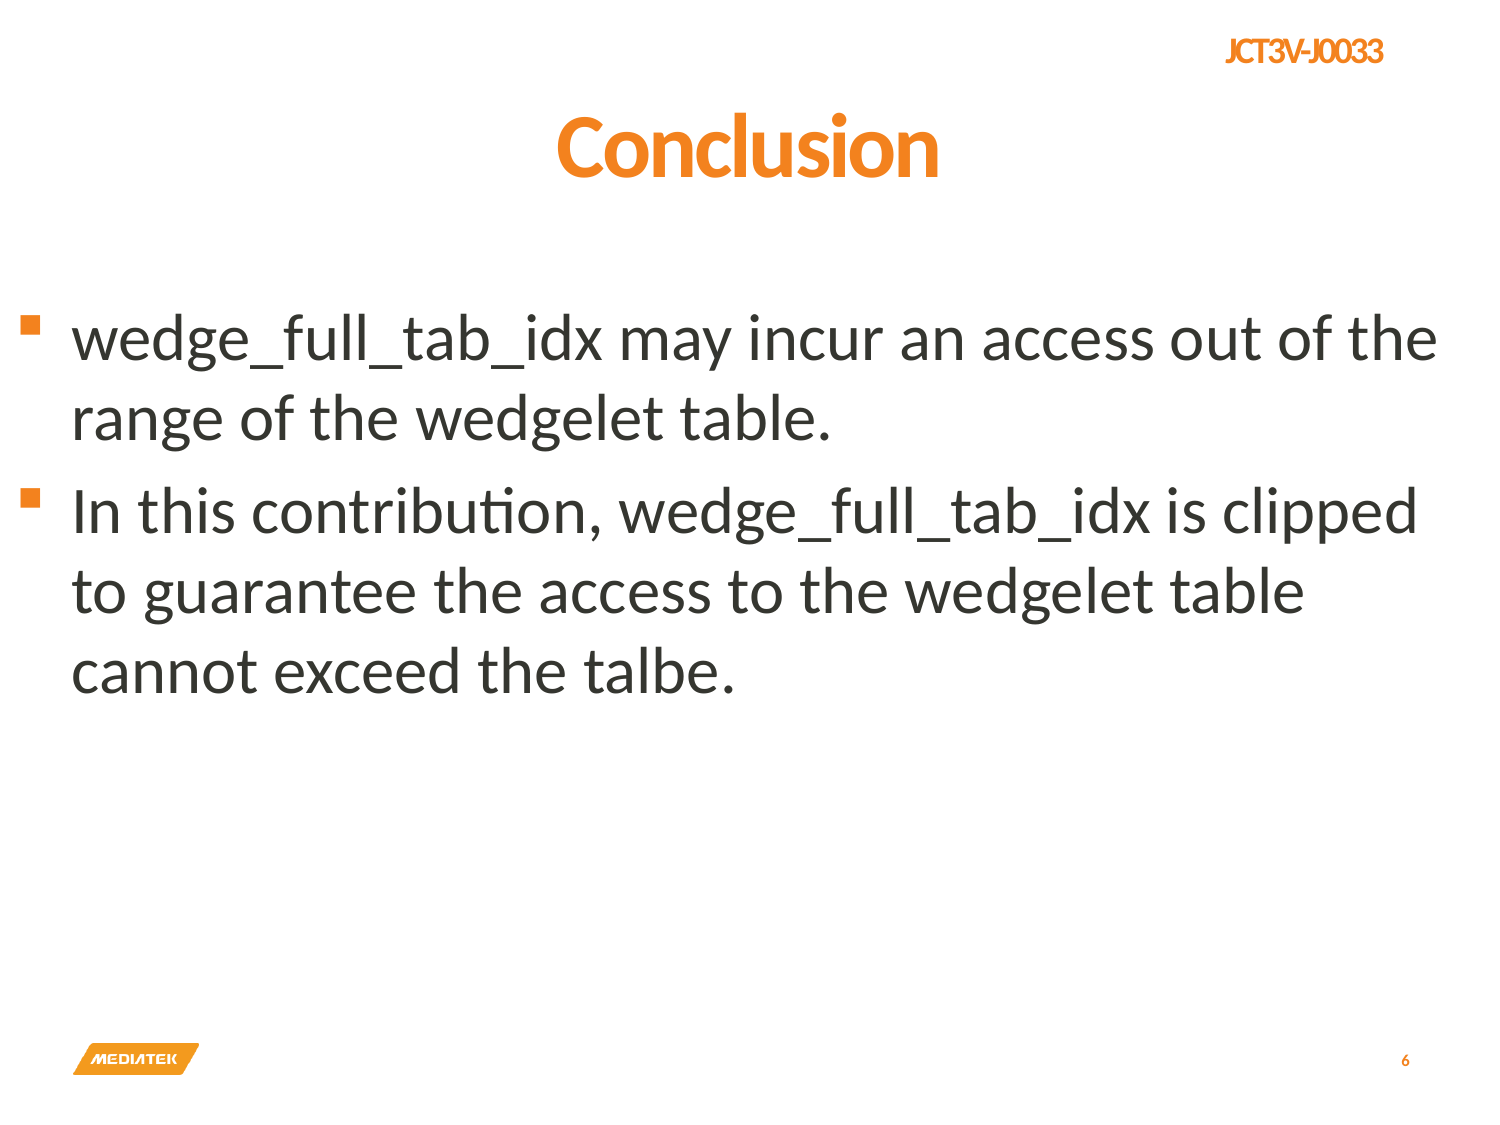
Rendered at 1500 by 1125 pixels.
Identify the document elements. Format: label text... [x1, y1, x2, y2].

title Conclusion [75, 99, 1425, 286]
slide_number 6 [1251, 1029, 1425, 1090]
picture [73, 1043, 199, 1075]
list wedge_full_tab_idx may incur an access out of the range of the wedgelet table. In this contribution, wedge_full_tab_idx is clipped to guarantee the access to the wedgelet table cannot exceed the talbe. [0, 286, 1500, 990]
